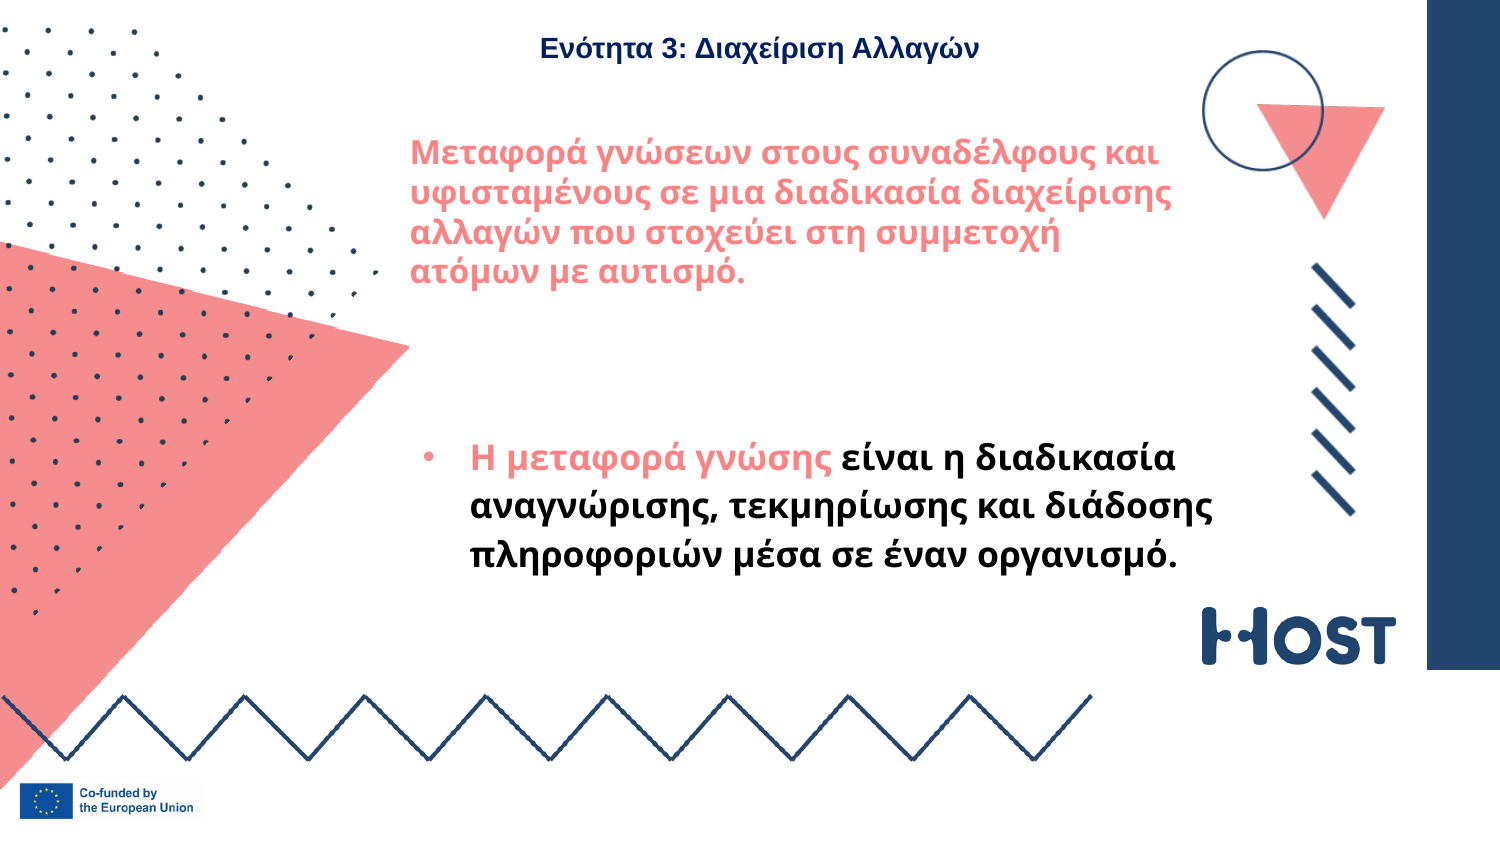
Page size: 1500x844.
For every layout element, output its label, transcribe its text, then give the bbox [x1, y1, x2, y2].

picture [0, 23, 410, 844]
list Η μεταφορά γνώσης είναι η διαδικασία αναγνώρισης, τεκμηρίωσης και διάδοσης πληροφοριών μέσα σε έναν οργανισμό. [407, 370, 1350, 764]
text_box Μεταφορά γνώσεων στους συναδέλφους και υφισταμένους σε μια διαδικασία διαχείρισης αλλαγών που στοχεύει στη συμμετοχή ατόμων με αυτισμό. [394, 115, 1204, 230]
picture [1427, 0, 1500, 670]
picture [1202, 50, 1385, 220]
picture [1350, 607, 1396, 665]
picture [1310, 261, 1357, 519]
text_box Ενότητα 3: Διαχείριση Αλλαγών [525, 10, 996, 73]
